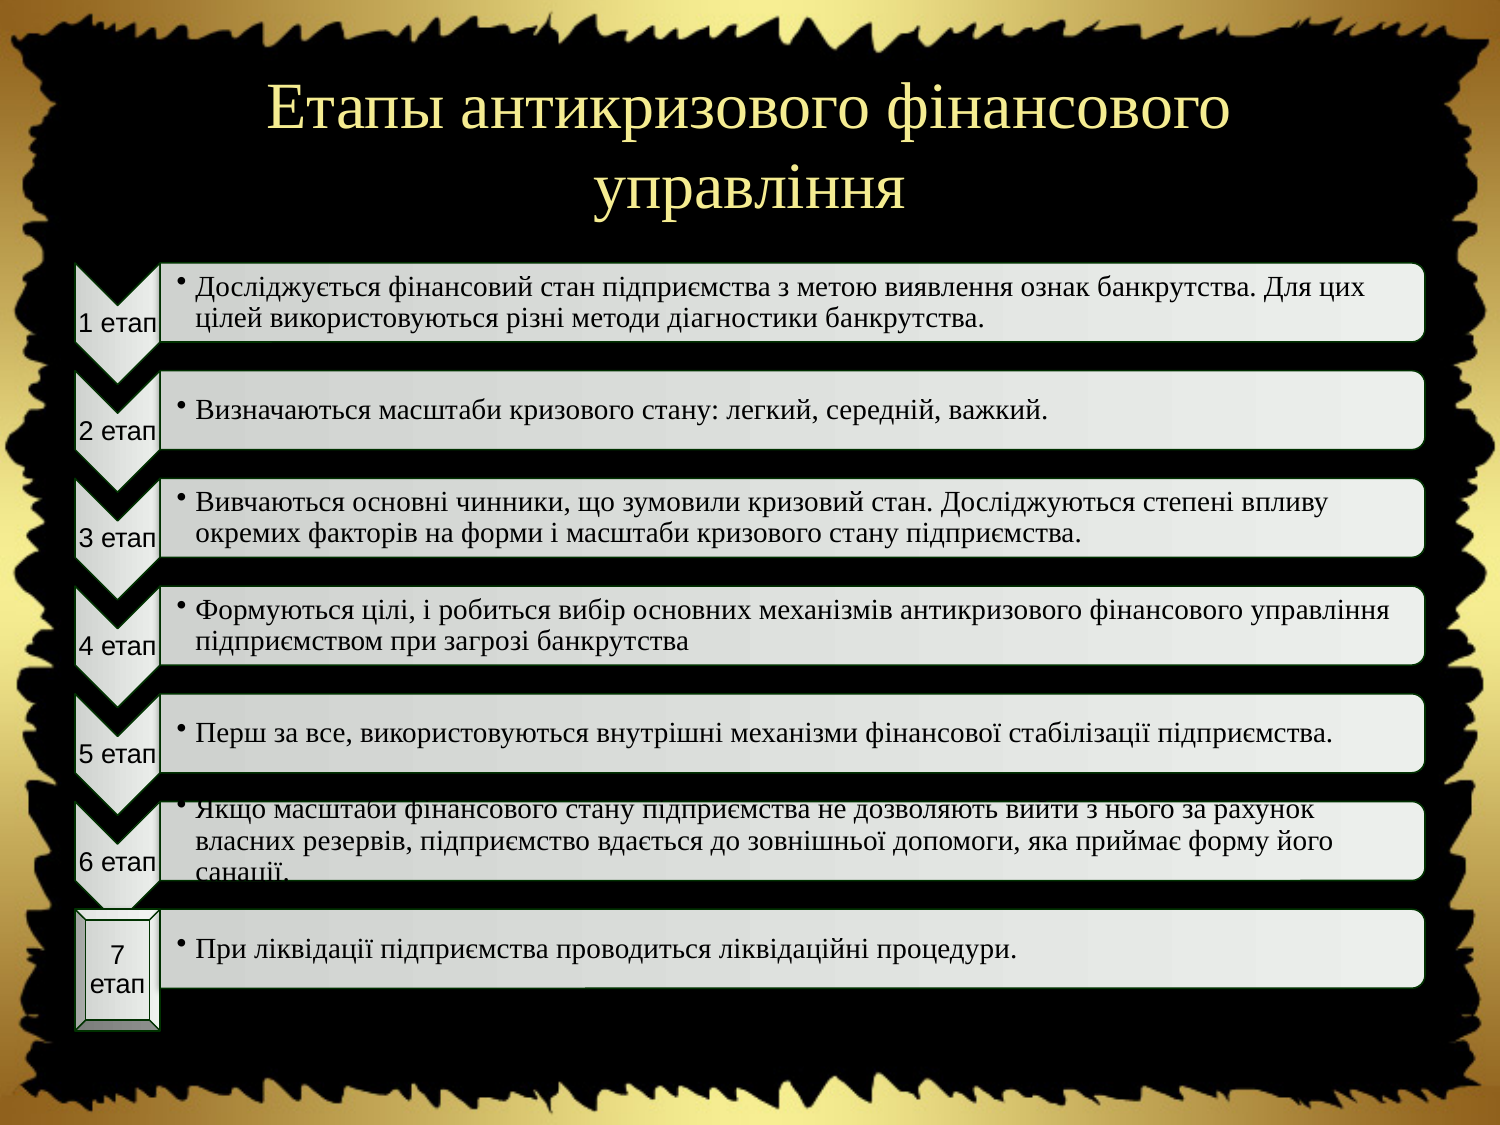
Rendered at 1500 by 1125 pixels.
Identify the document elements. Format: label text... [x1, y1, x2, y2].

title Етапы антикризового фінансового управління [112, 54, 1388, 230]
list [74, 262, 1426, 1032]
picture [0, 0, 1500, 1125]
